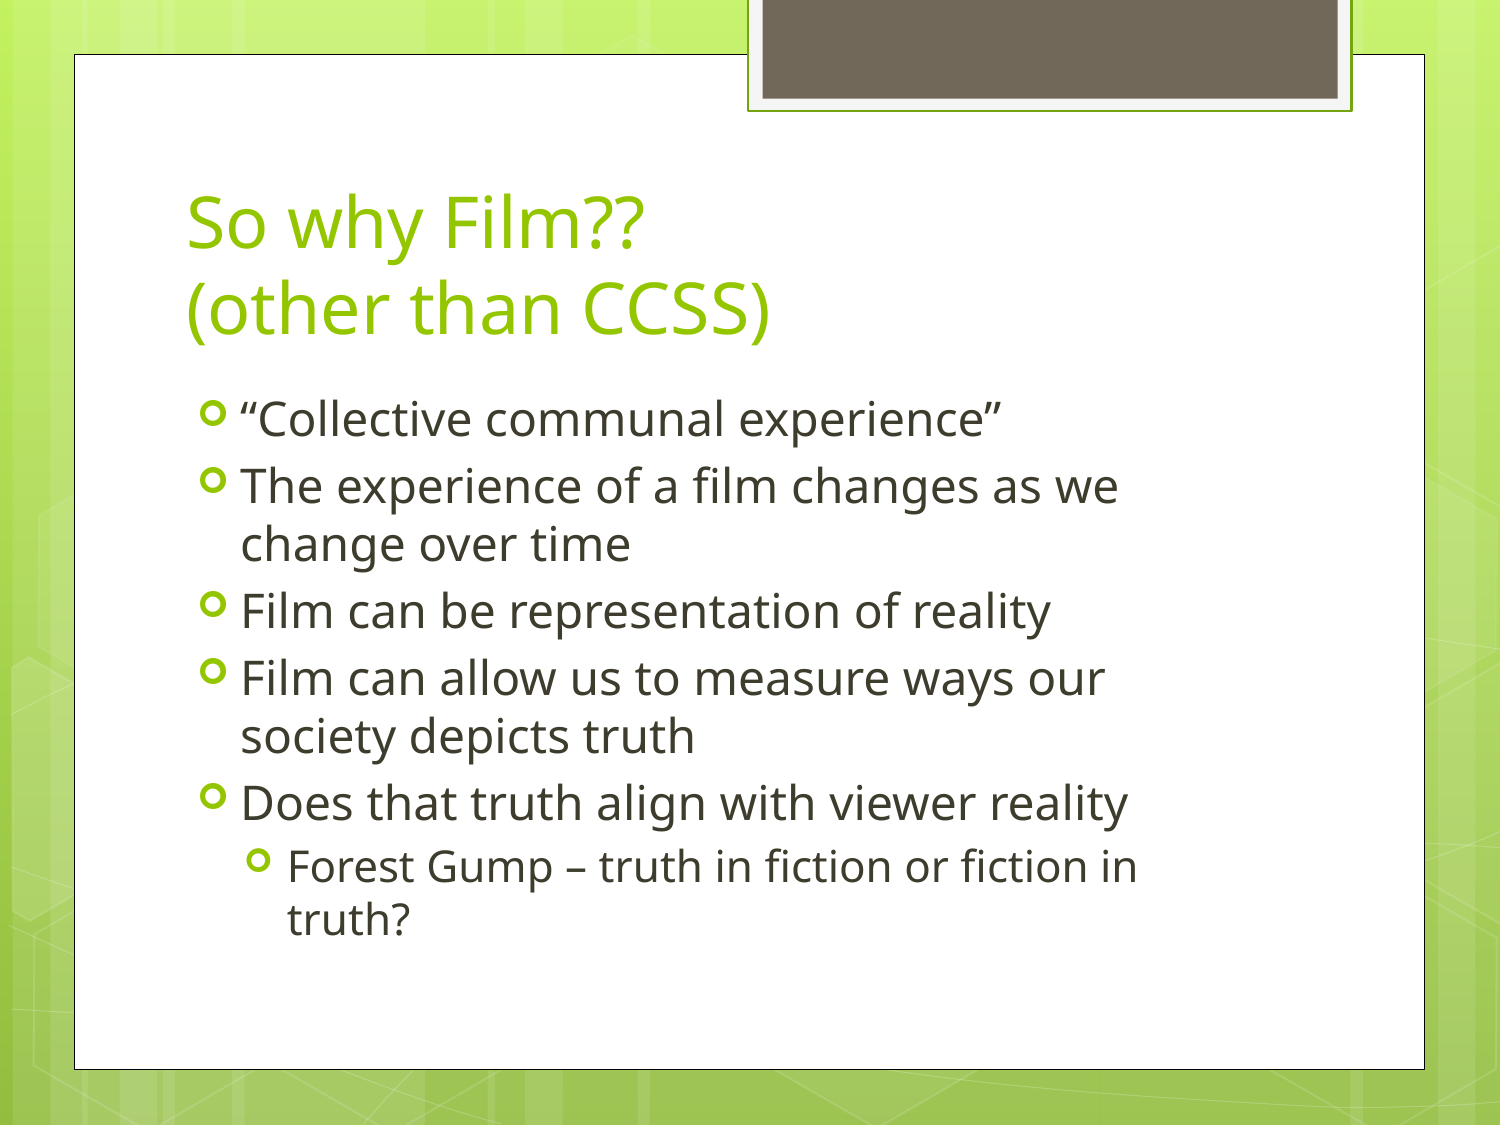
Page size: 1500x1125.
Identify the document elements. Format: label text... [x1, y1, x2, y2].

list “Collective communal experience” The experience of a film changes as we change over time Film can be representation of reality Film can allow us to measure ways our society depicts truth Does that truth align with viewer reality Forest Gump – truth in fiction or fiction in truth? [171, 381, 1283, 957]
title So why Film?? (other than CCSS) [171, 168, 1324, 357]
